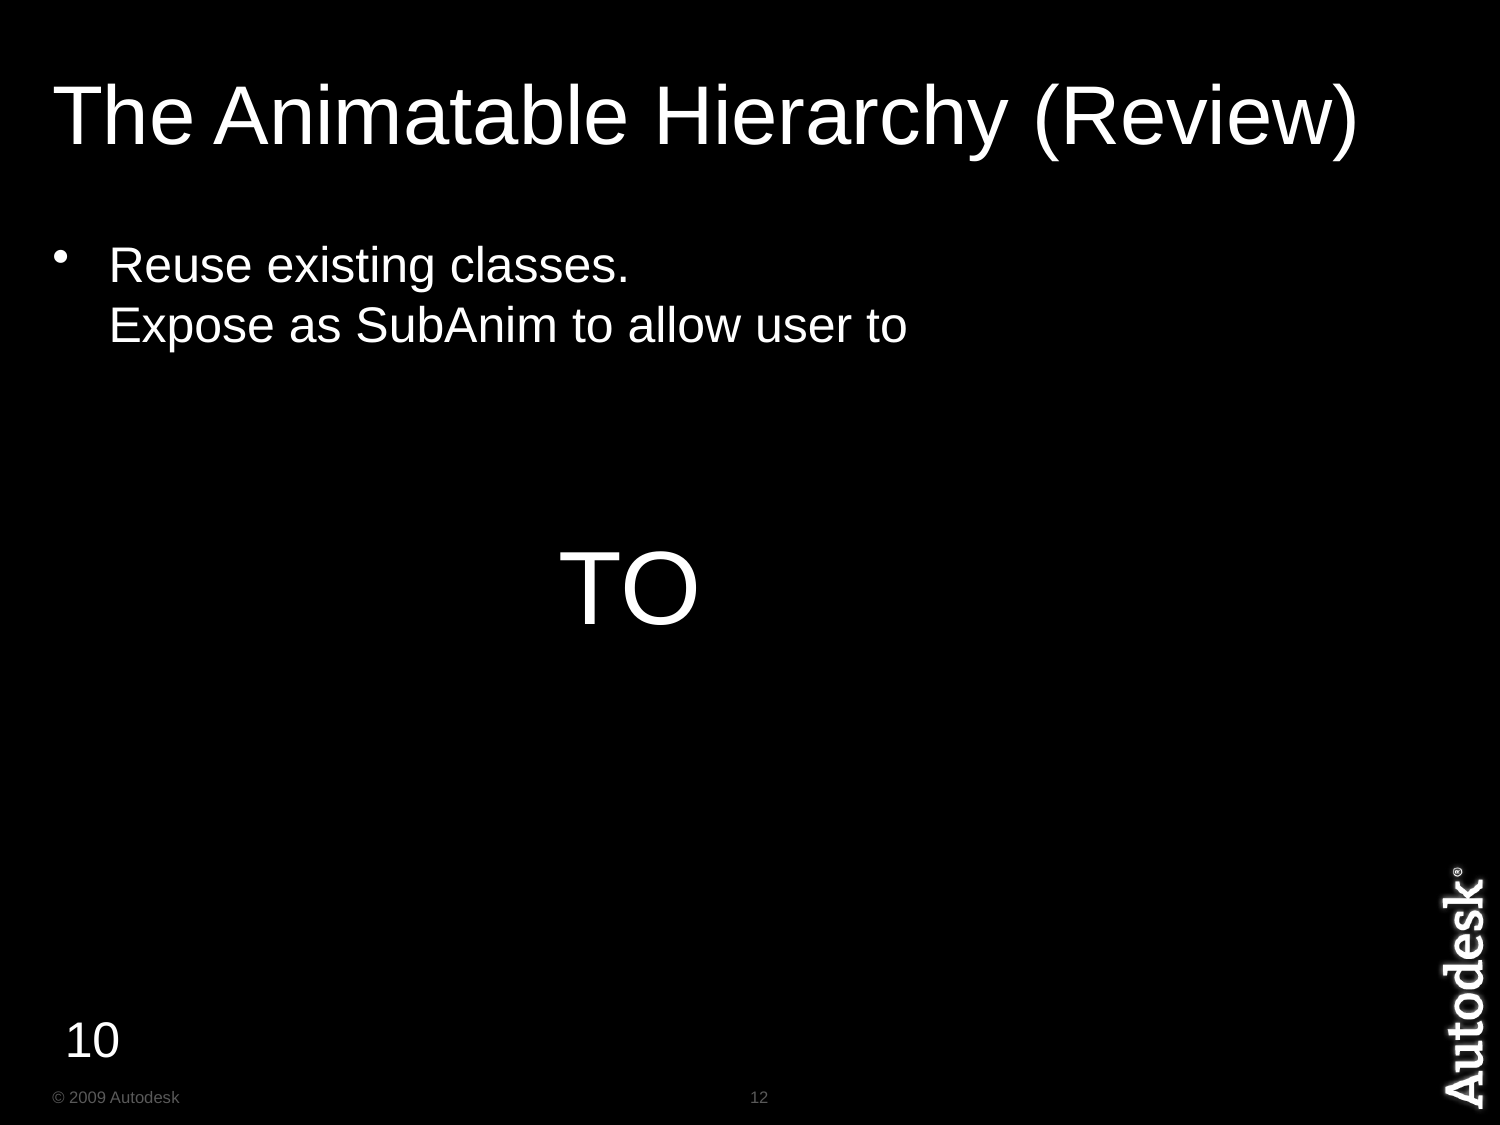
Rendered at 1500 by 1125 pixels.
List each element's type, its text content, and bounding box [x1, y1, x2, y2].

title The Animatable Hierarchy (Review) [52, 22, 1401, 211]
picture [1402, 0, 1500, 1125]
text_box 10 [49, 999, 138, 1075]
list Reuse existing classes. Expose as SubAnim to allow user to TO [52, 231, 1401, 1073]
